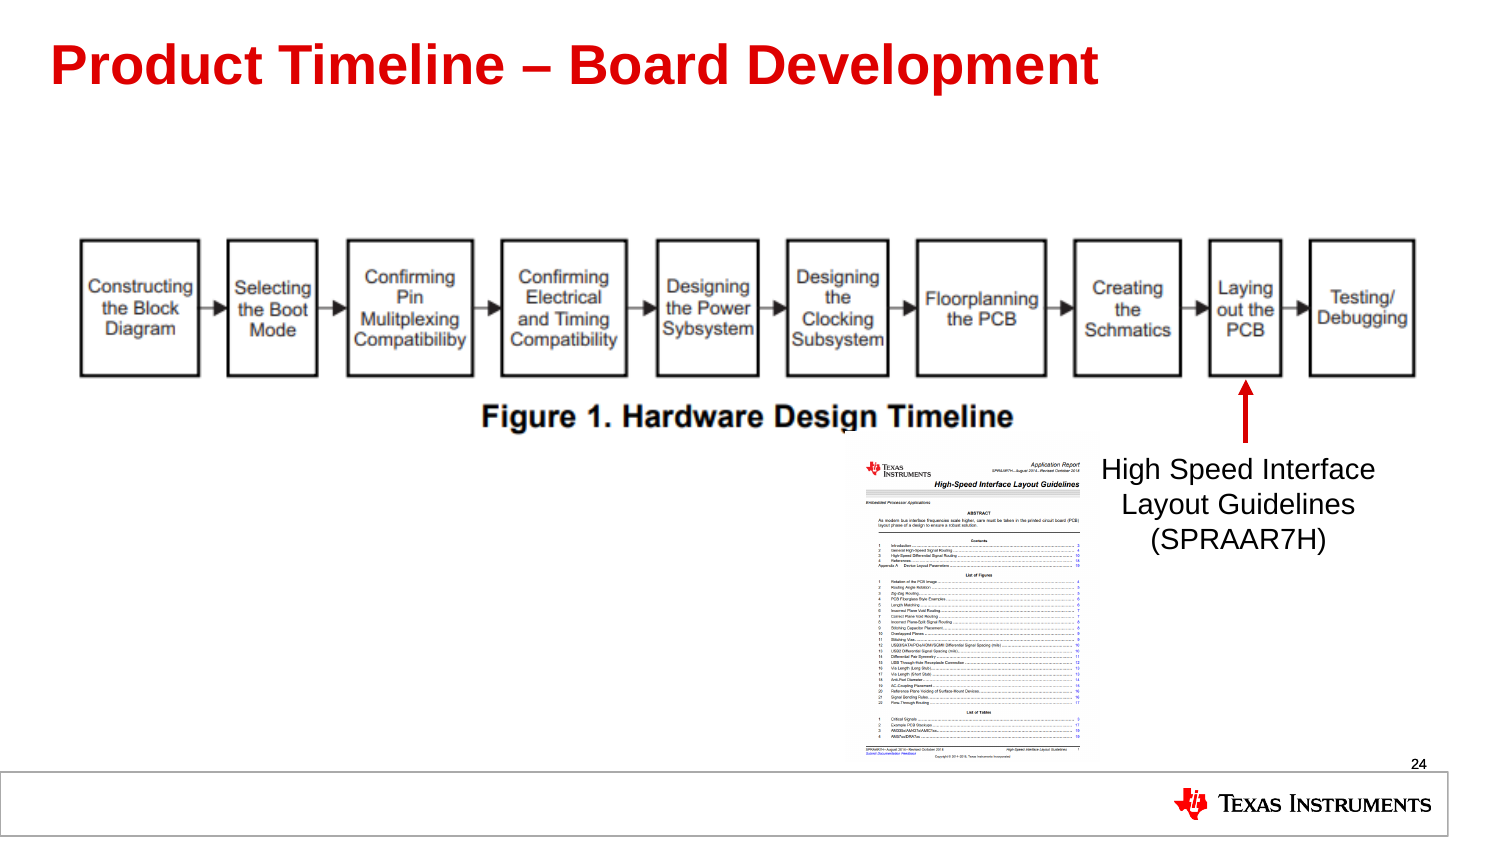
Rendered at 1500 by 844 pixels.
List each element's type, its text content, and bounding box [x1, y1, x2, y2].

title Product Timeline – Board Development [37, 17, 1426, 119]
picture [61, 223, 1431, 762]
text_box High Speed Interface Layout Guidelines (SPRAAR7H) [1105, 451, 1392, 563]
text_box 24 [1089, 748, 1440, 774]
picture [1174, 788, 1431, 820]
